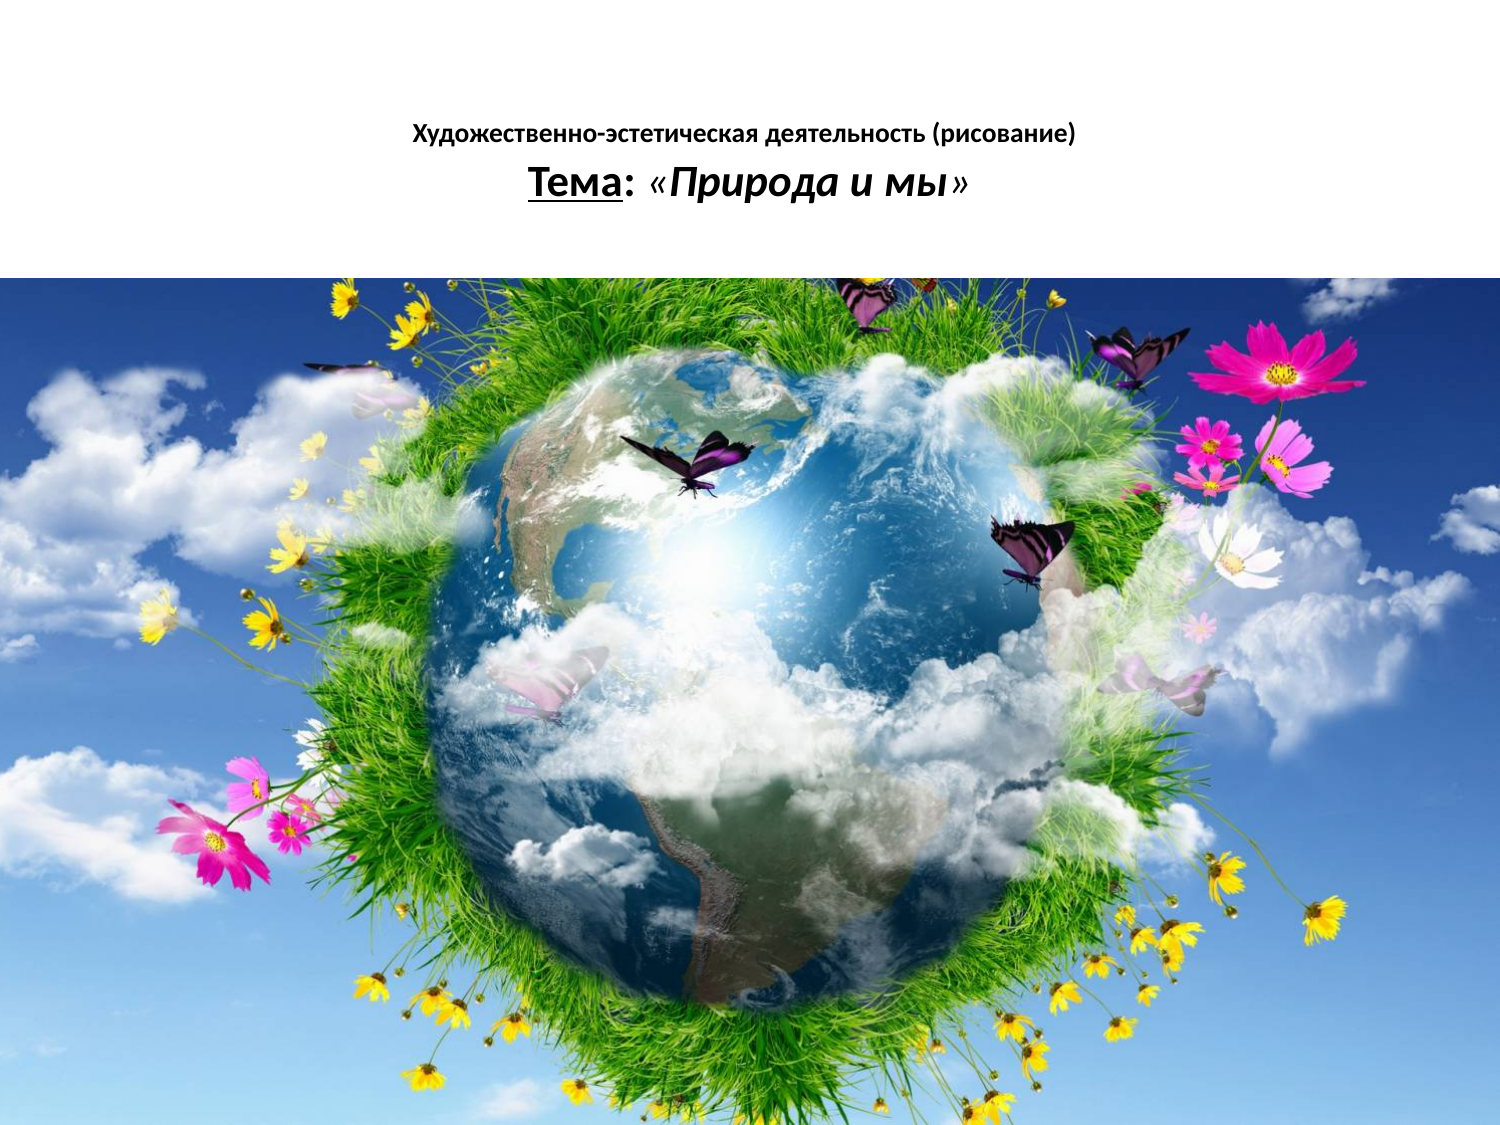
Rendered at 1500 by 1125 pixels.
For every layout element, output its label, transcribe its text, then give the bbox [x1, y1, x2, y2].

title Художественно-эстетическая деятельность (рисование) Тема: «Природа и мы» [112, 90, 1388, 268]
picture [0, 278, 1500, 1125]
